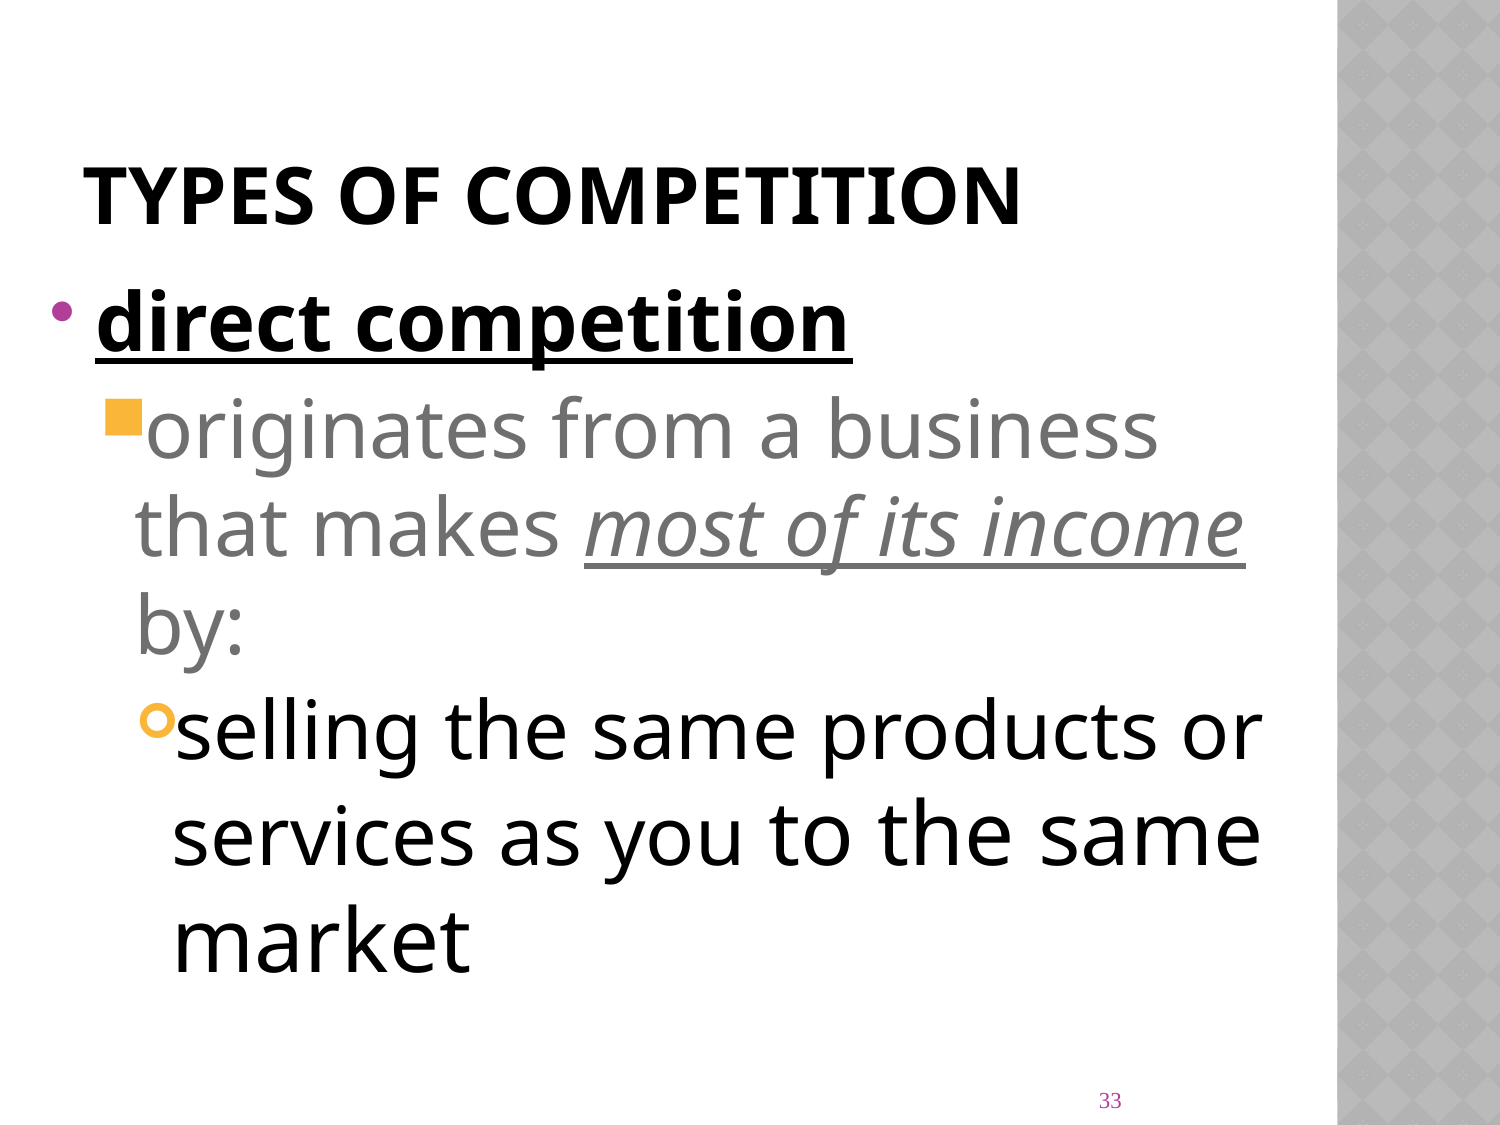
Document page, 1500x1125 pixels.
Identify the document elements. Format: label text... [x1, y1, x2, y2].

list direct competition originates from a business that makes most of its income by: selling the same products or services as you to the same market [37, 262, 1325, 1005]
slide_number 33 [1025, 1075, 1122, 1113]
title Types of Competition [75, 52, 1263, 240]
